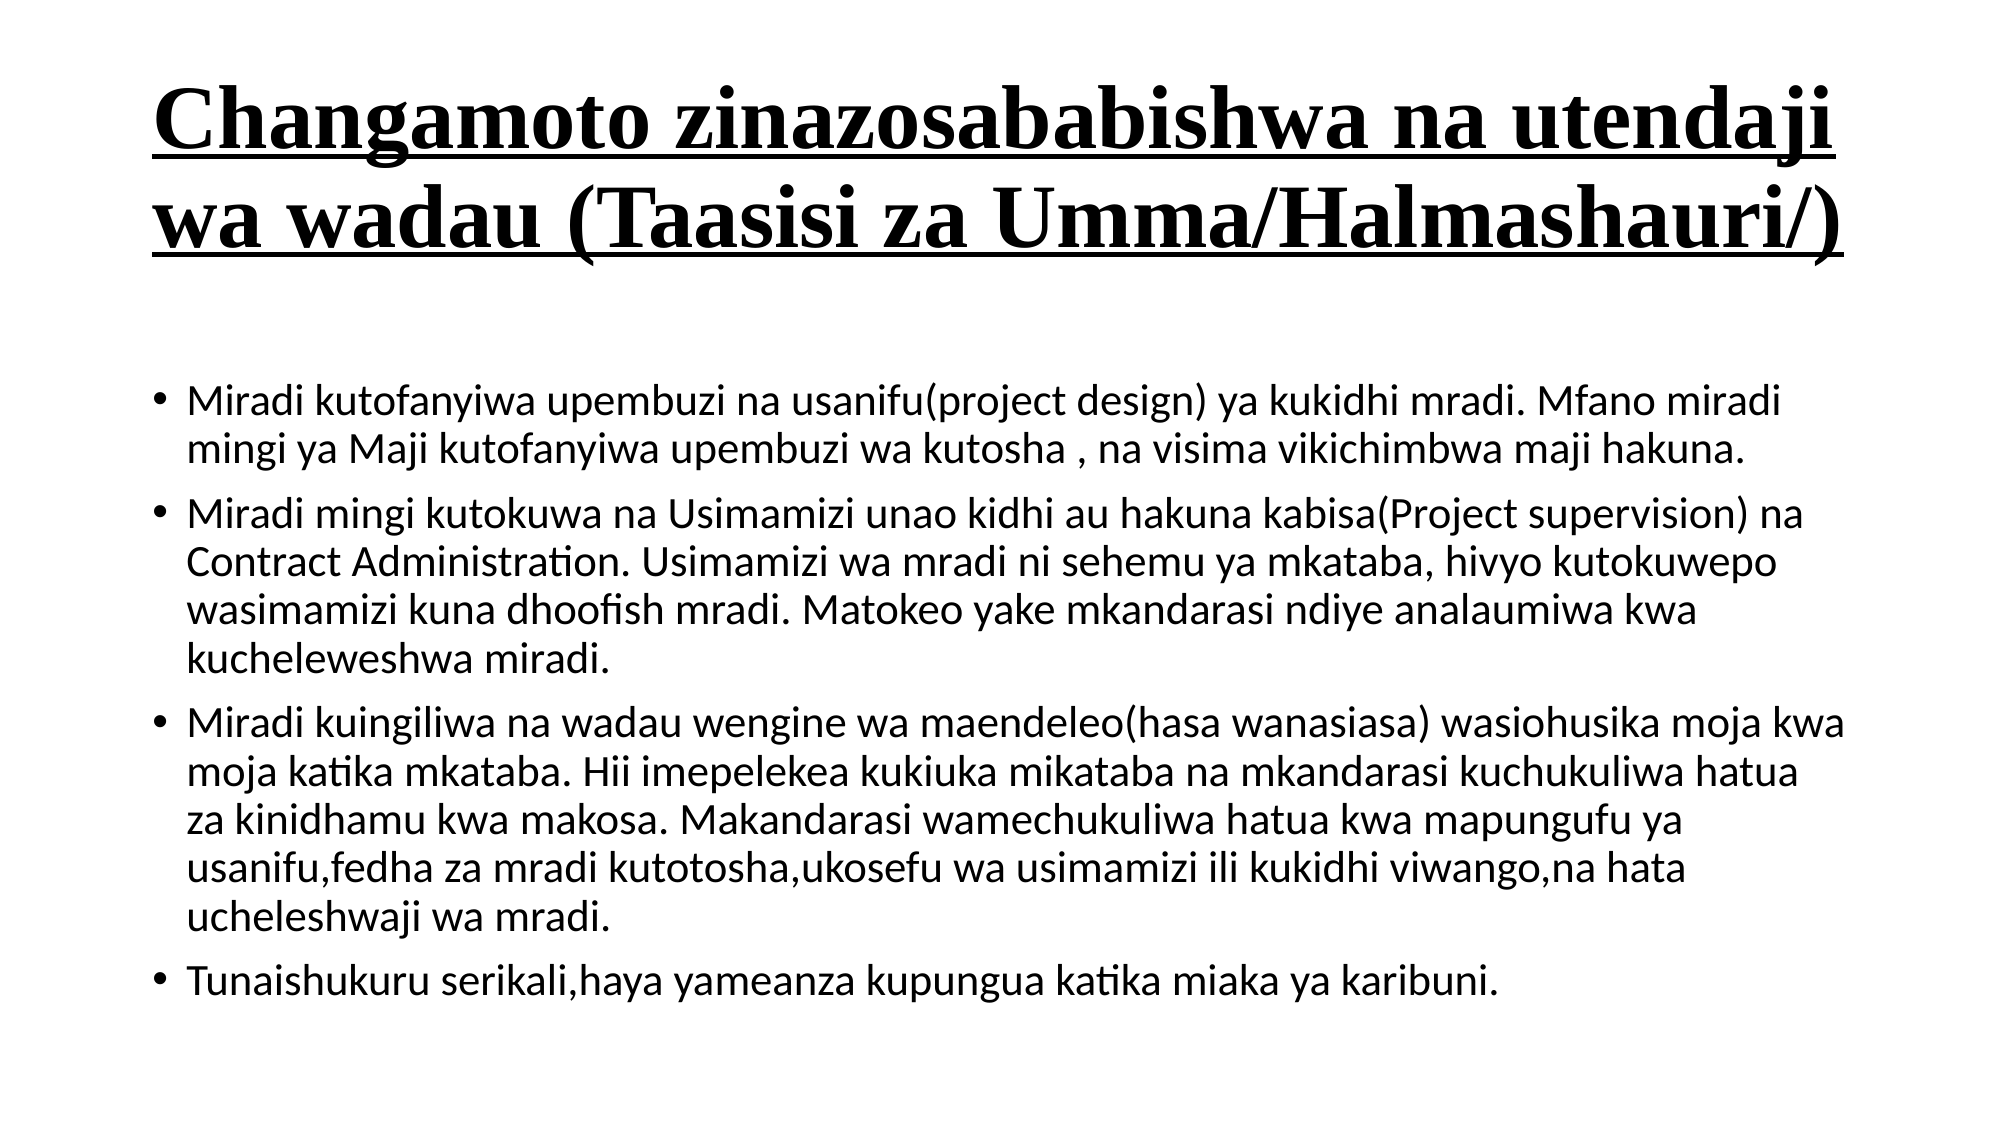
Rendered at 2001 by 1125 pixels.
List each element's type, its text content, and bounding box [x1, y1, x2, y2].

list Miradi kutofanyiwa upembuzi na usanifu(project design) ya kukidhi mradi. Mfano miradi mingi ya Maji kutofanyiwa upembuzi wa kutosha , na visima vikichimbwa maji hakuna. Miradi mingi kutokuwa na Usimamizi unao kidhi au hakuna kabisa(Project supervision) na Contract Administration. Usimamizi wa mradi ni sehemu ya mkataba, hivyo kutokuwepo wasimamizi kuna dhoofish mradi. Matokeo yake mkandarasi ndiye analaumiwa kwa kucheleweshwa miradi. Miradi kuingiliwa na wadau wengine wa maendeleo(hasa wanasiasa) wasiohusika moja kwa moja katika mkataba. Hii imepelekea kukiuka mikataba na mkandarasi kuchukuliwa hatua za kinidhamu kwa makosa. Makandarasi wamechukuliwa hatua kwa mapungufu ya usanifu,fedha za mradi kutotosha,ukosefu wa usimamizi ili kukidhi viwango,na hata ucheleshwaji wa mradi. Tunaishukuru serikali,haya yameanza kupungua katika miaka ya karibuni. [137, 299, 1863, 1014]
title Changamoto zinazosababishwa na utendaji wa wadau (Taasisi za Umma/Halmashauri/) [137, 59, 1863, 278]
